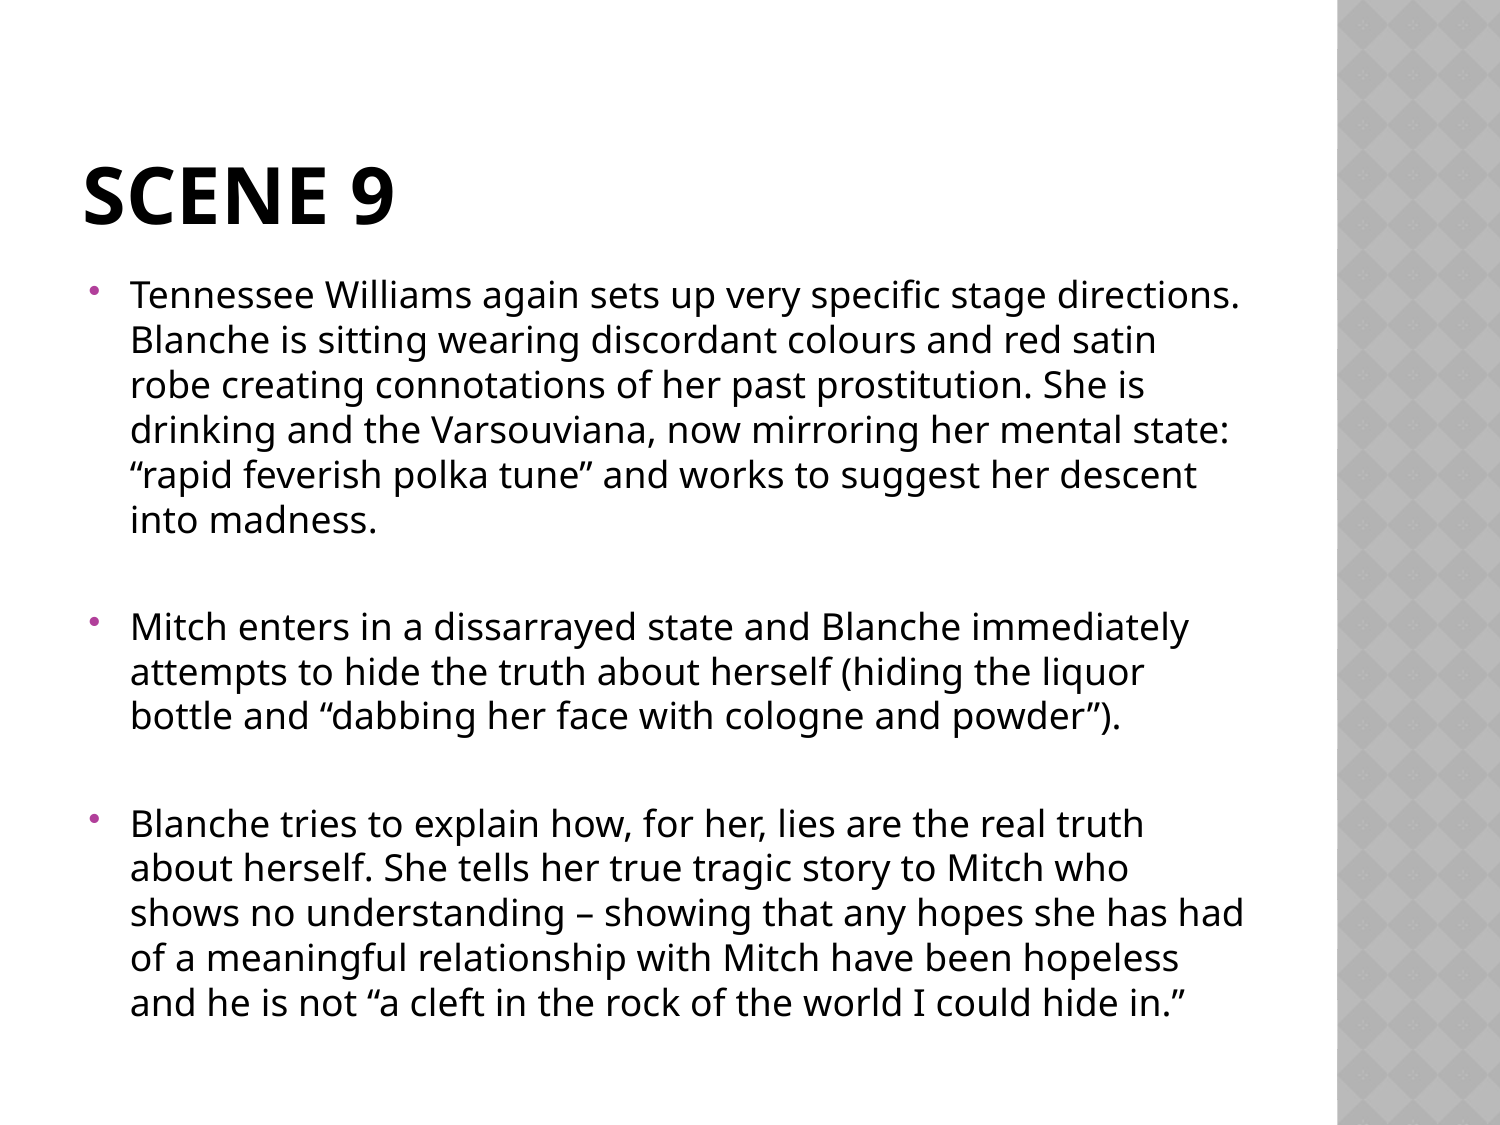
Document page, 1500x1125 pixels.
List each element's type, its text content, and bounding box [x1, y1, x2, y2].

list Tennessee Williams again sets up very specific stage directions. Blanche is sitting wearing discordant colours and red satin robe creating connotations of her past prostitution. She is drinking and the Varsouviana, now mirroring her mental state: “rapid feverish polka tune” and works to suggest her descent into madness. Mitch enters in a dissarrayed state and Blanche immediately attempts to hide the truth about herself (hiding the liquor bottle and “dabbing her face with cologne and powder”). Blanche tries to explain how, for her, lies are the real truth about herself. She tells her true tragic story to Mitch who shows no understanding – showing that any hopes she has had of a meaningful relationship with Mitch have been hopeless and he is not “a cleft in the rock of the world I could hide in.” [75, 264, 1263, 1059]
title Scene 9 [75, 52, 1263, 240]
